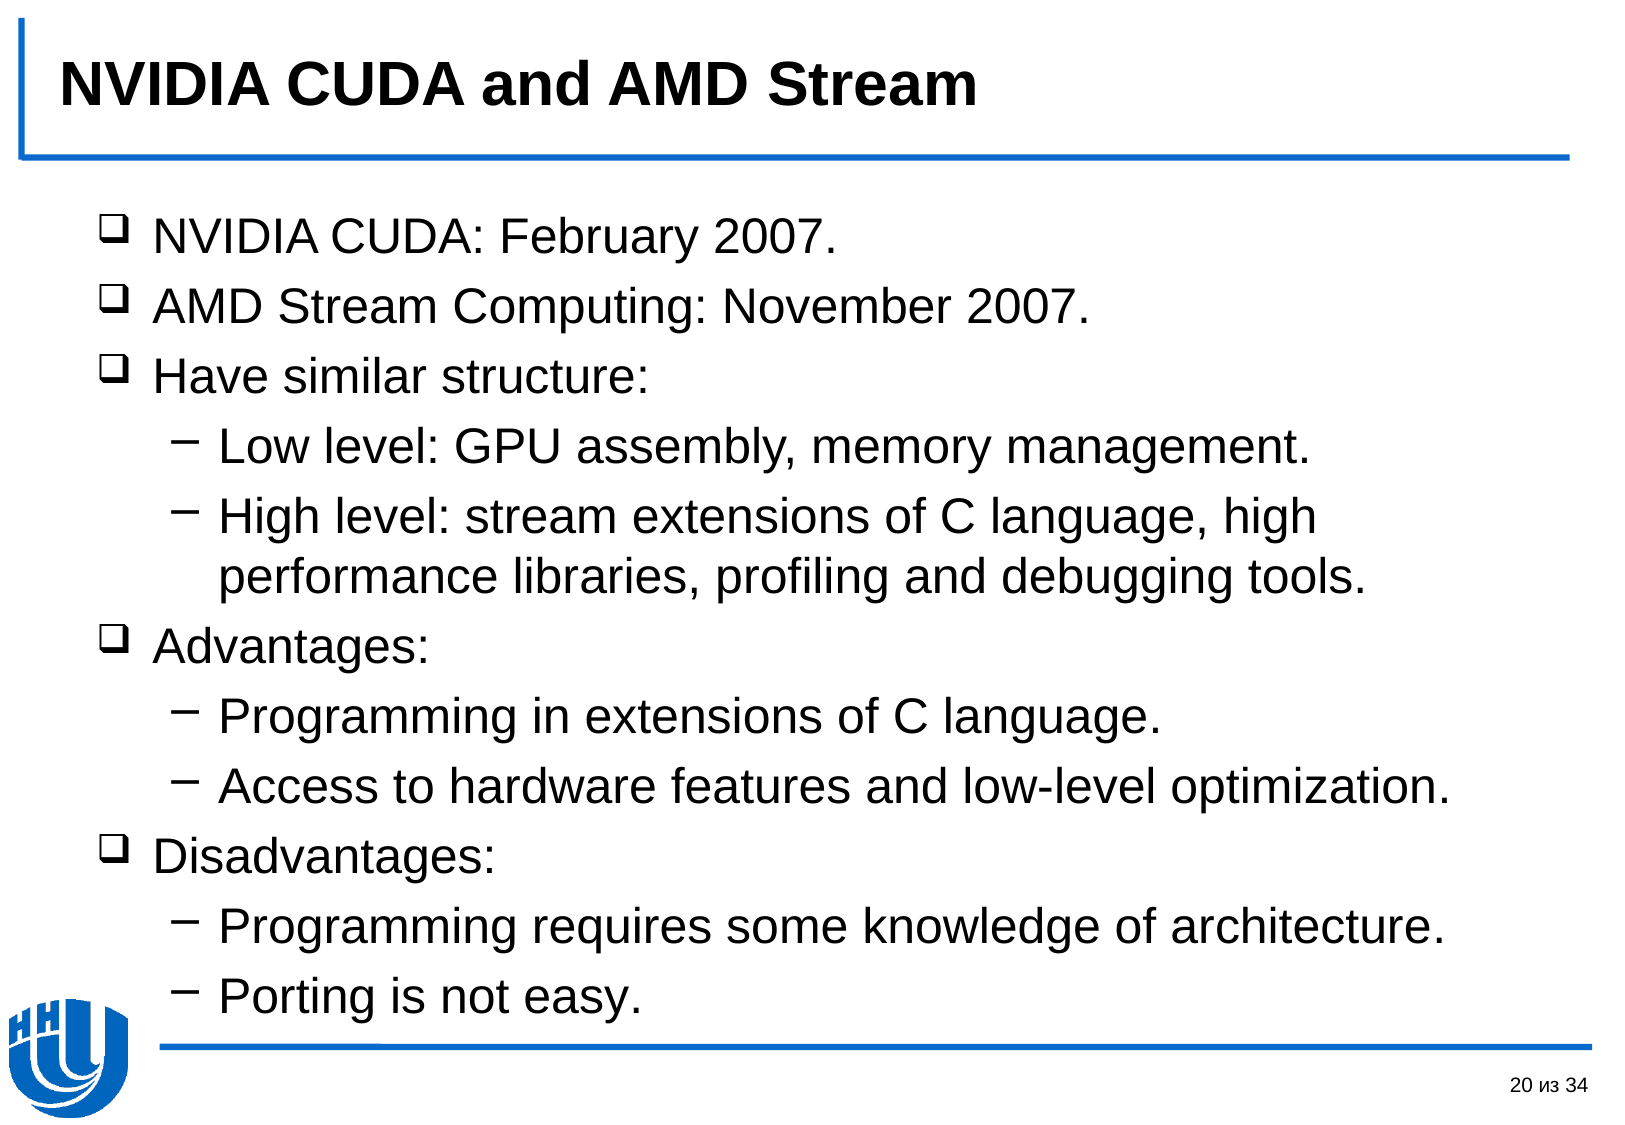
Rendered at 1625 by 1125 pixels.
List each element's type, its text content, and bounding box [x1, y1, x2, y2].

slide_number 20 [1449, 1051, 1604, 1125]
title NVIDIA CUDA and AMD Stream [44, 34, 1535, 127]
picture [9, 999, 128, 1118]
list NVIDIA CUDA: February 2007. AMD Stream Computing: November 2007. Have similar structure: Low level: GPU assembly, memory management. High level: stream extensions of C language, high performance libraries, profiling and debugging tools. Advantages: Programming in extensions of C language. Access to hardware features and low-level optimization. Disadvantages: Programming requires some knowledge of architecture. Porting is not easy. [81, 196, 1543, 1012]
